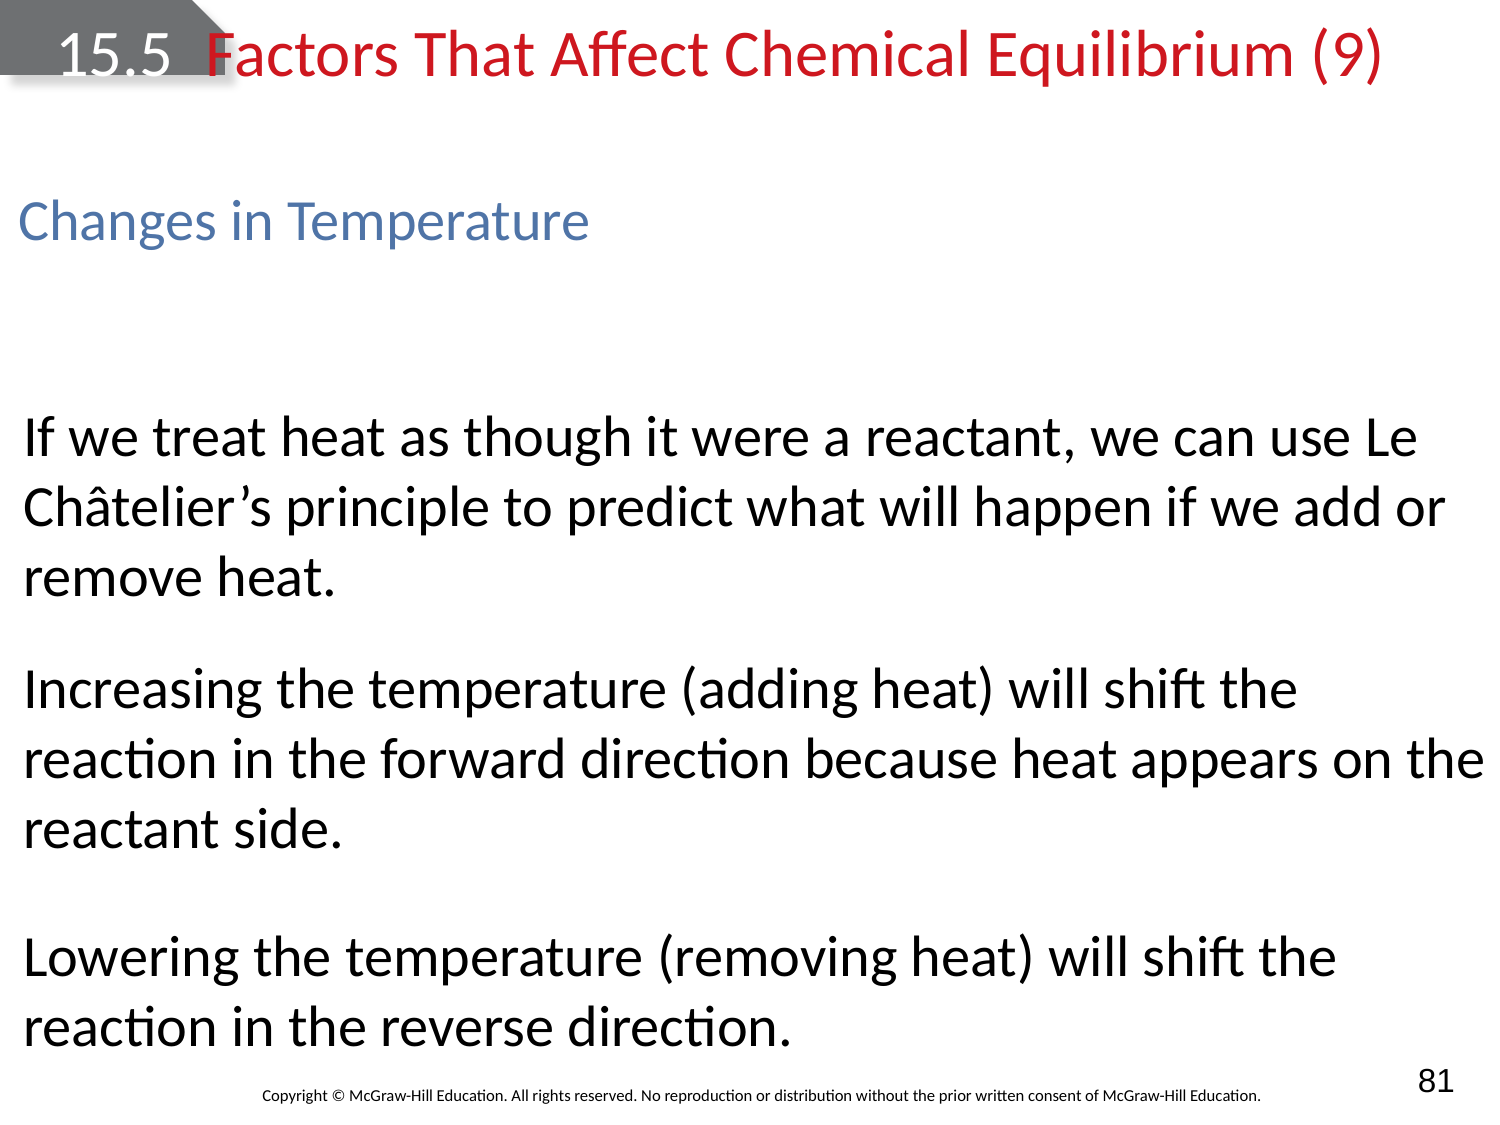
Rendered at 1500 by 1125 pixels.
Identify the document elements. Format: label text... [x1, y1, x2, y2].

list Changes in Temperature [3, 174, 1500, 275]
title 15.5 Factors That Affect Chemical Equilibrium (9) [3, 2, 1488, 100]
